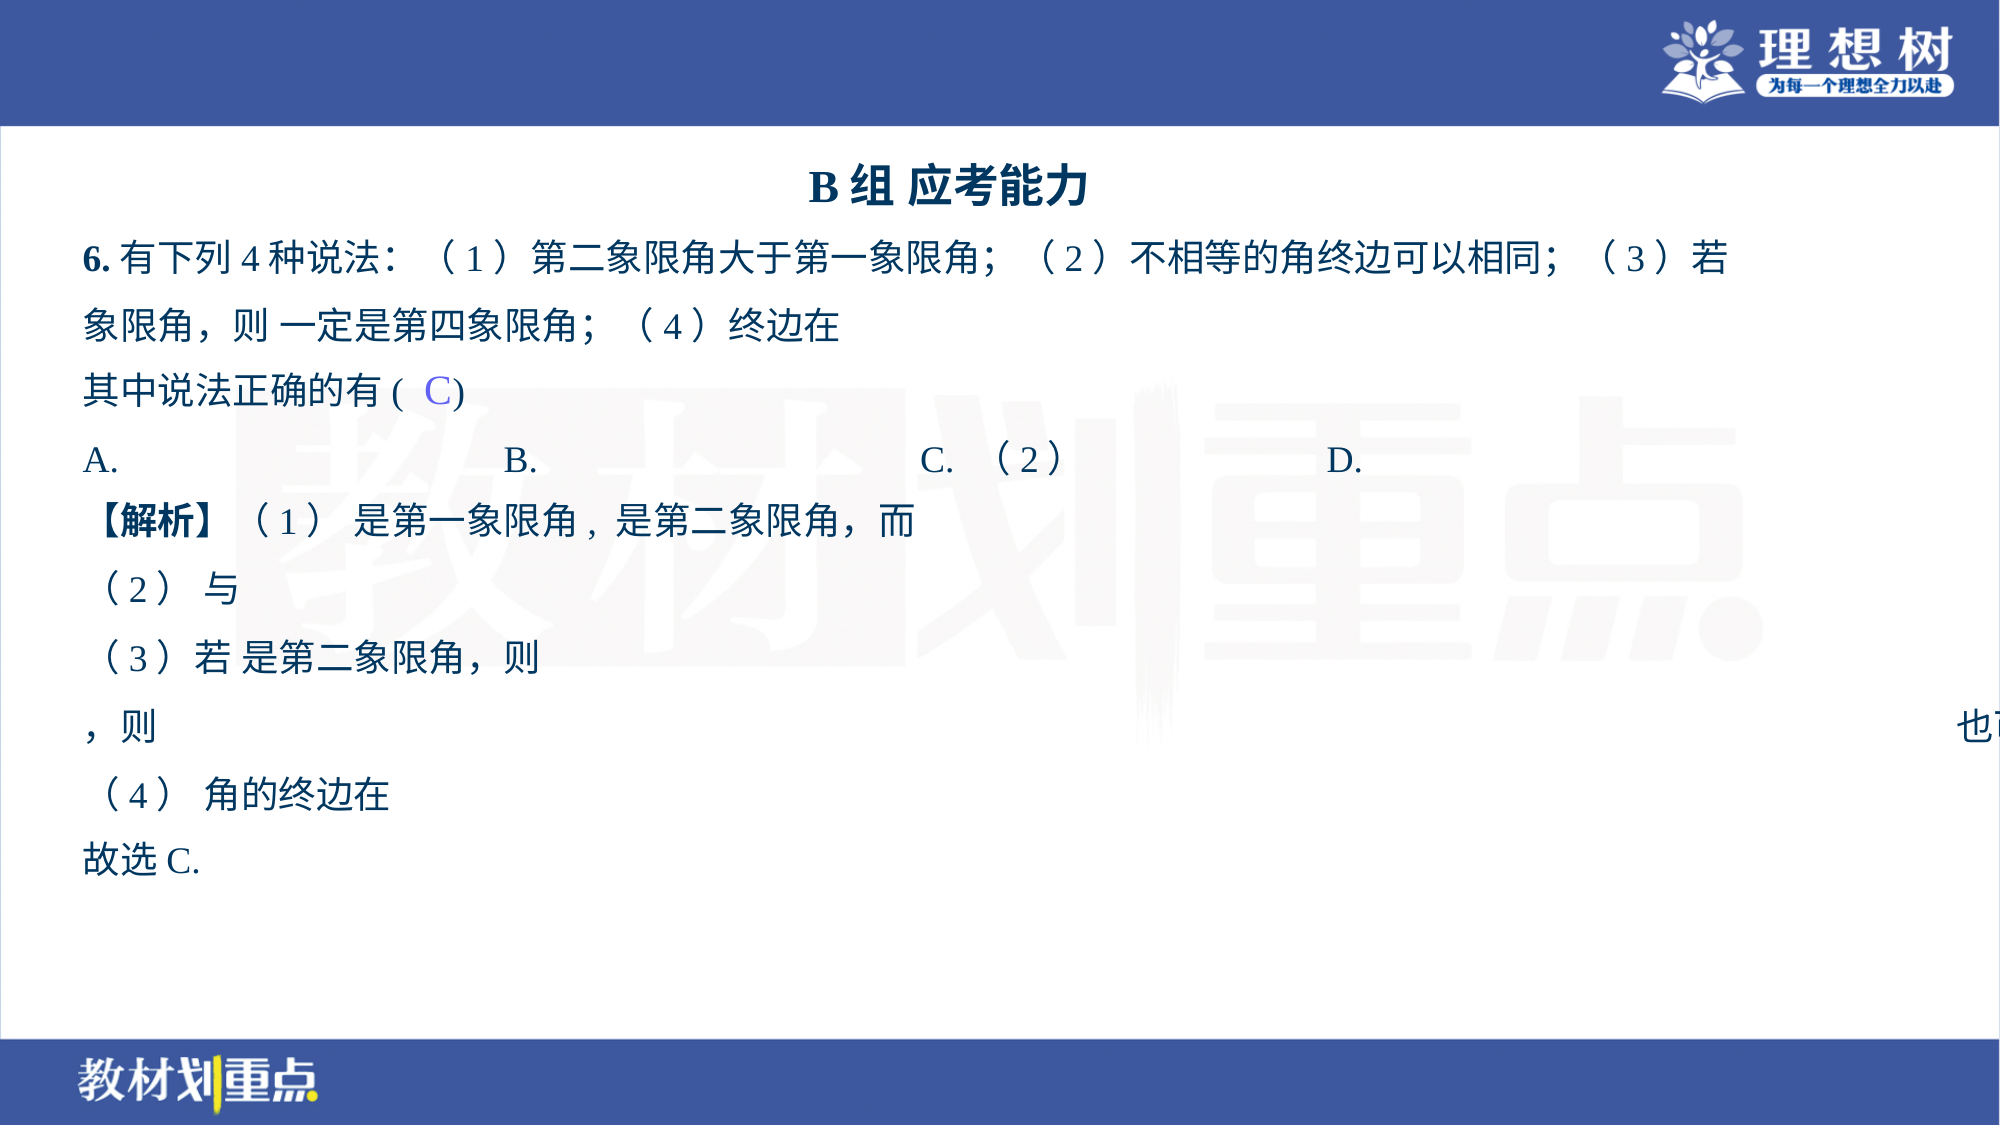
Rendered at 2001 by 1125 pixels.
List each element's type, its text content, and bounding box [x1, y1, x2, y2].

text_box C [409, 361, 468, 411]
text_box B组 应考能力 [82, 129, 1817, 270]
picture [0, 0, 2000, 1125]
